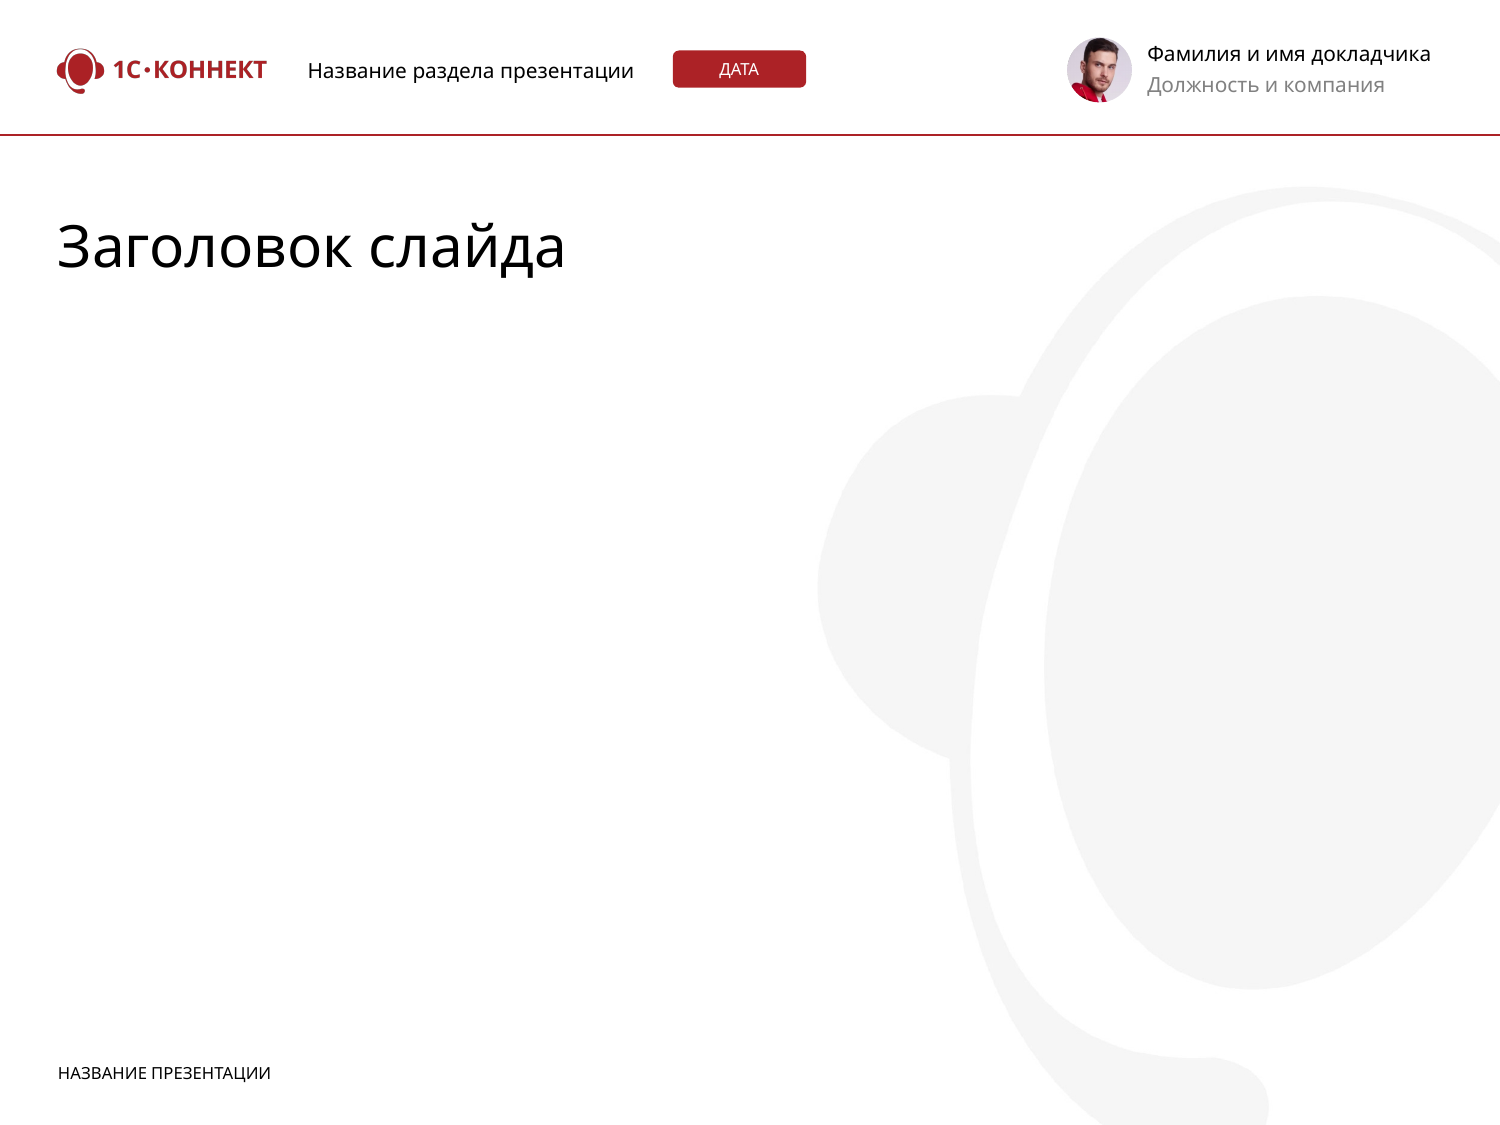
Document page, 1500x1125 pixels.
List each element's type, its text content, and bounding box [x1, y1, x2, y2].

picture [0, 136, 1500, 1125]
text_box ДАТА [672, 50, 807, 88]
text_box Заголовок слайда [57, 209, 589, 280]
text_box Название раздела презентации [307, 57, 642, 83]
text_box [1066, 37, 1437, 103]
footer НАЗВАНИЕ ПРЕЗЕНТАЦИИ [57, 1042, 733, 1103]
picture [0, 0, 1500, 134]
